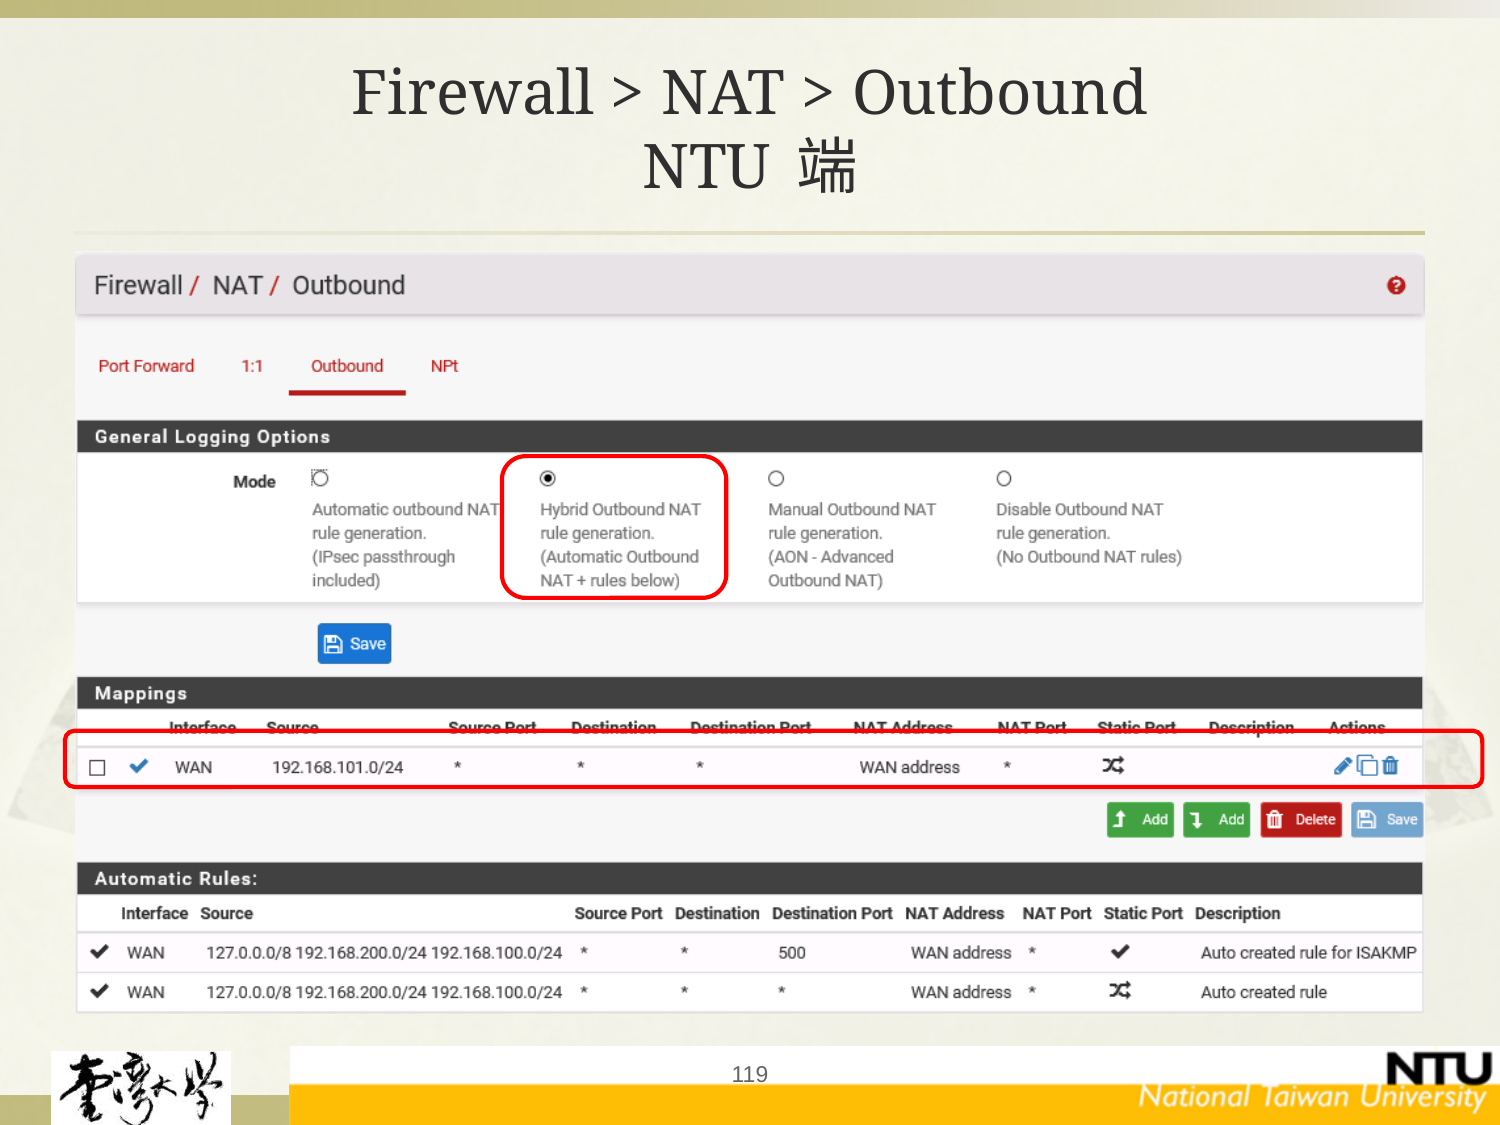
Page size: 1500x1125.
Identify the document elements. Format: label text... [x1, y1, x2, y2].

text_box [62, 729, 70, 788]
slide_number 119 [675, 1050, 825, 1097]
picture [289, 1046, 1500, 1125]
text_box [1431, 728, 1485, 789]
title Firewall > NAT > Outbound NTU 端 [75, 45, 1425, 209]
picture [51, 1051, 231, 1125]
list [74, 251, 1426, 1015]
